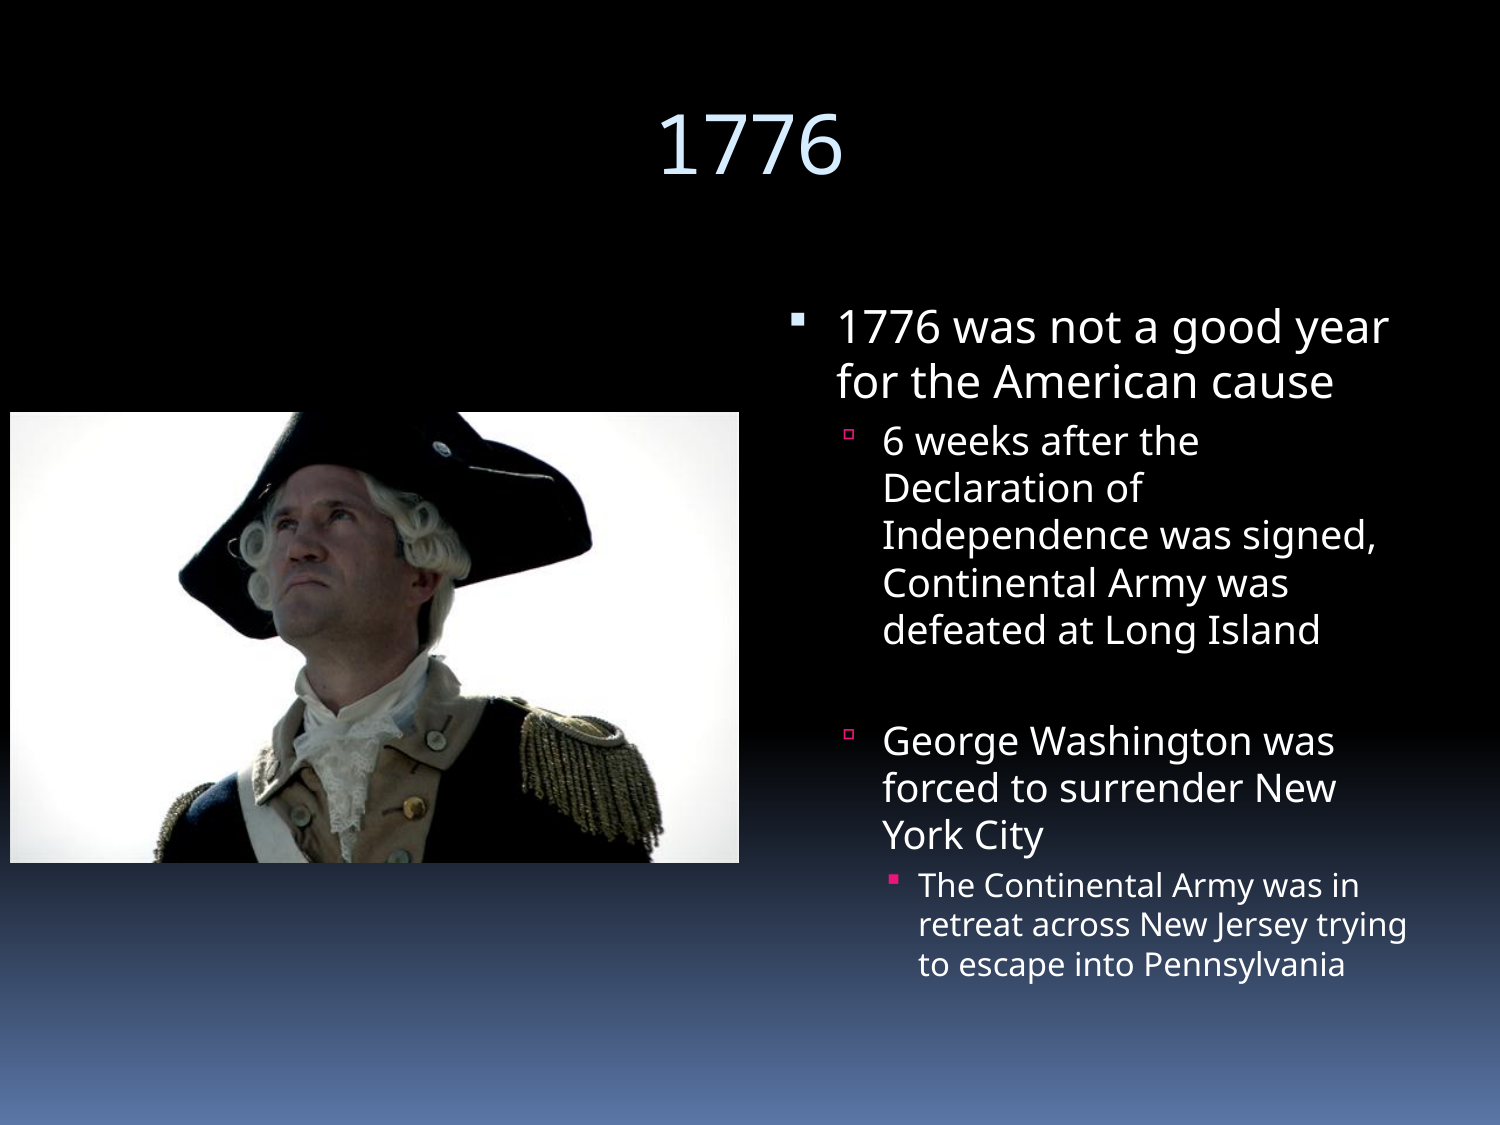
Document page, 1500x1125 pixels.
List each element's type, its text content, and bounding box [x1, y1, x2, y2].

list 1776 was not a good year for the American cause 6 weeks after the Declaration of Independence was signed, Continental Army was defeated at Long Island George Washington was forced to surrender New York City The Continental Army was in retreat across New Jersey trying to escape into Pennsylvania [763, 290, 1427, 1033]
title 1776 [75, 83, 1425, 234]
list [9, 411, 740, 863]
